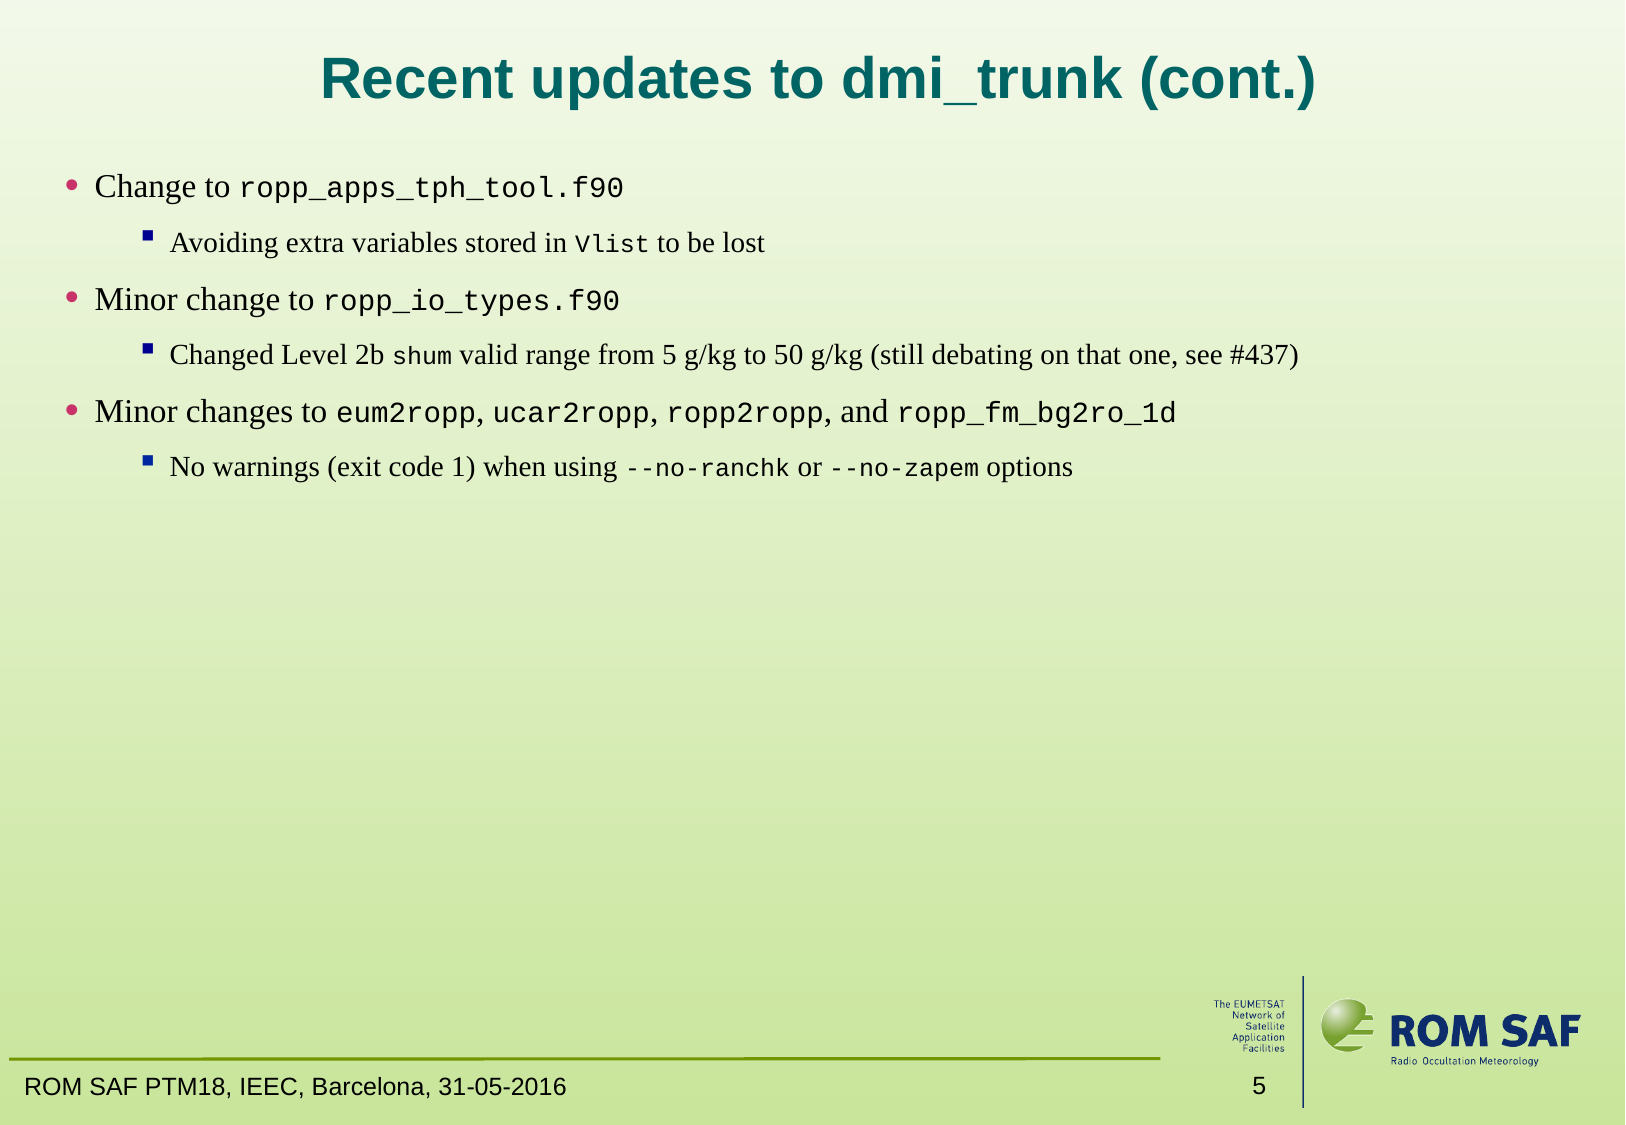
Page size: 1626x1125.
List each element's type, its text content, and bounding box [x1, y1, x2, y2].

title Recent updates to dmi_trunk (cont.) [62, 24, 1576, 126]
picture [1214, 976, 1581, 1108]
text_box Change to ropp_apps_tph_tool.f90 Avoiding extra variables stored in Vlist to be lost Minor change to ropp_io_types.f90 Changed Level 2b shum valid range from 5 g/kg to 50 g/kg (still debating on that one, see #437) Minor changes to eum2ropp, ucar2ropp, ropp2ropp, and ropp_fm_bg2ro_1d No warnings (exit code 1) when using --no-ranchk or --no-zapem options [50, 157, 1575, 491]
